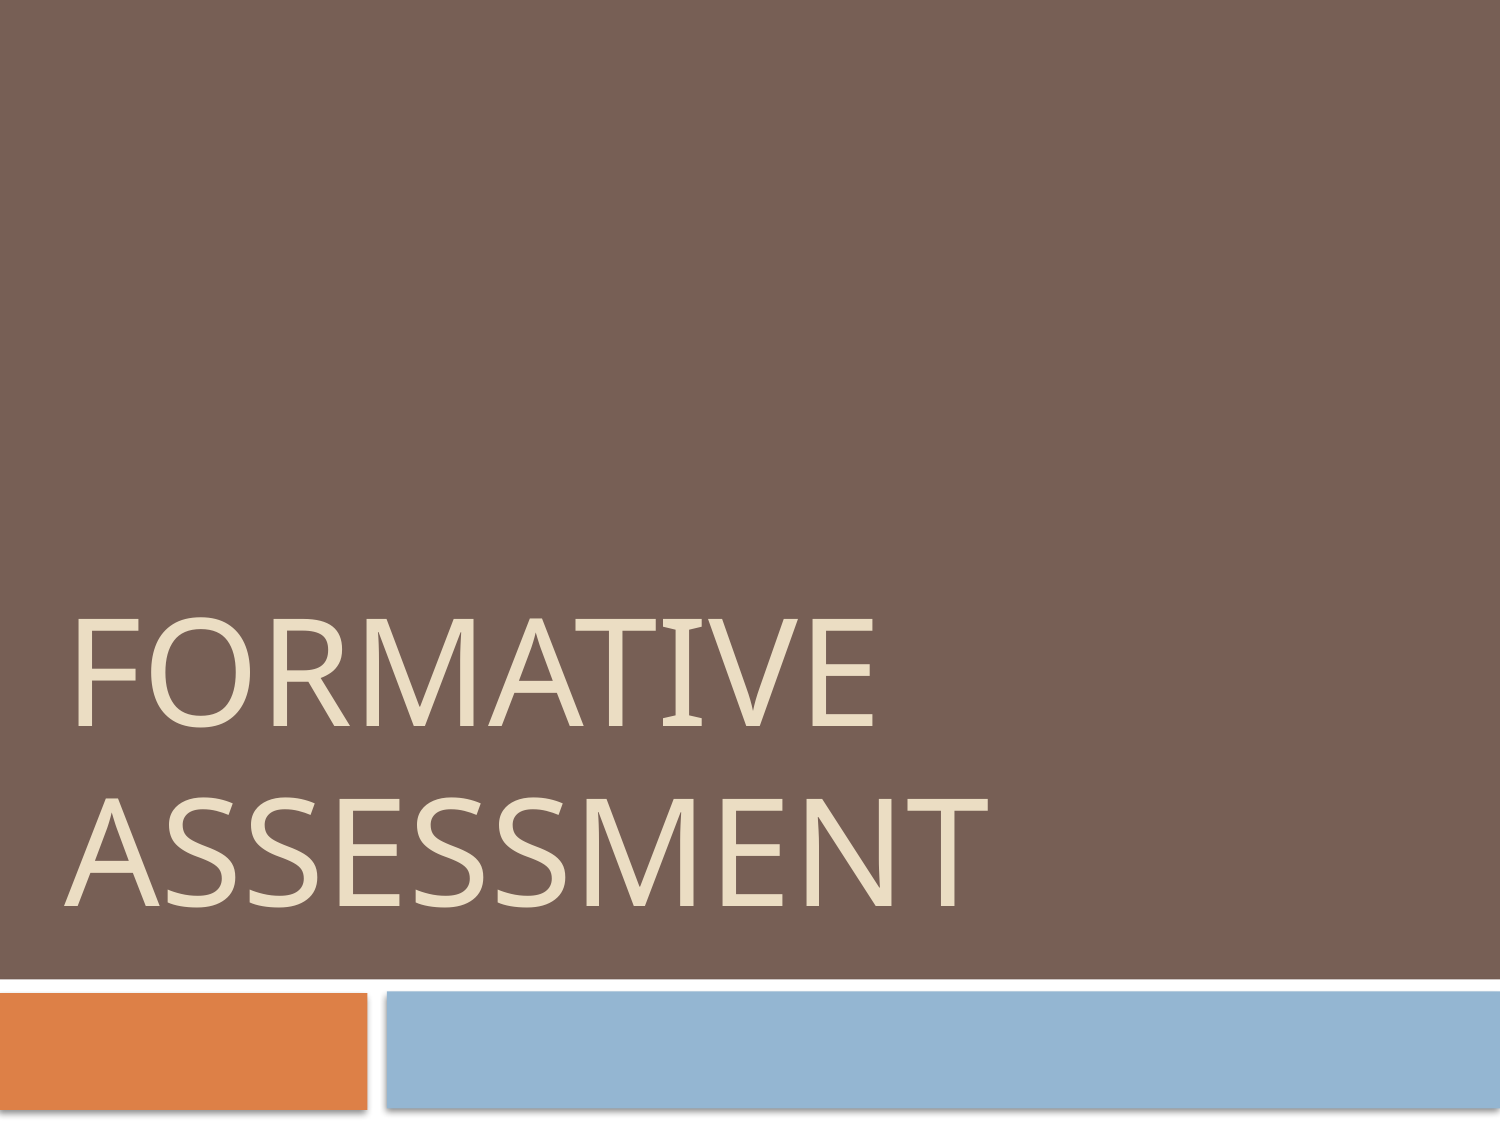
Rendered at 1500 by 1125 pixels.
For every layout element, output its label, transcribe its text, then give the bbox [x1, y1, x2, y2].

title Formative Assessment [50, 650, 1375, 945]
